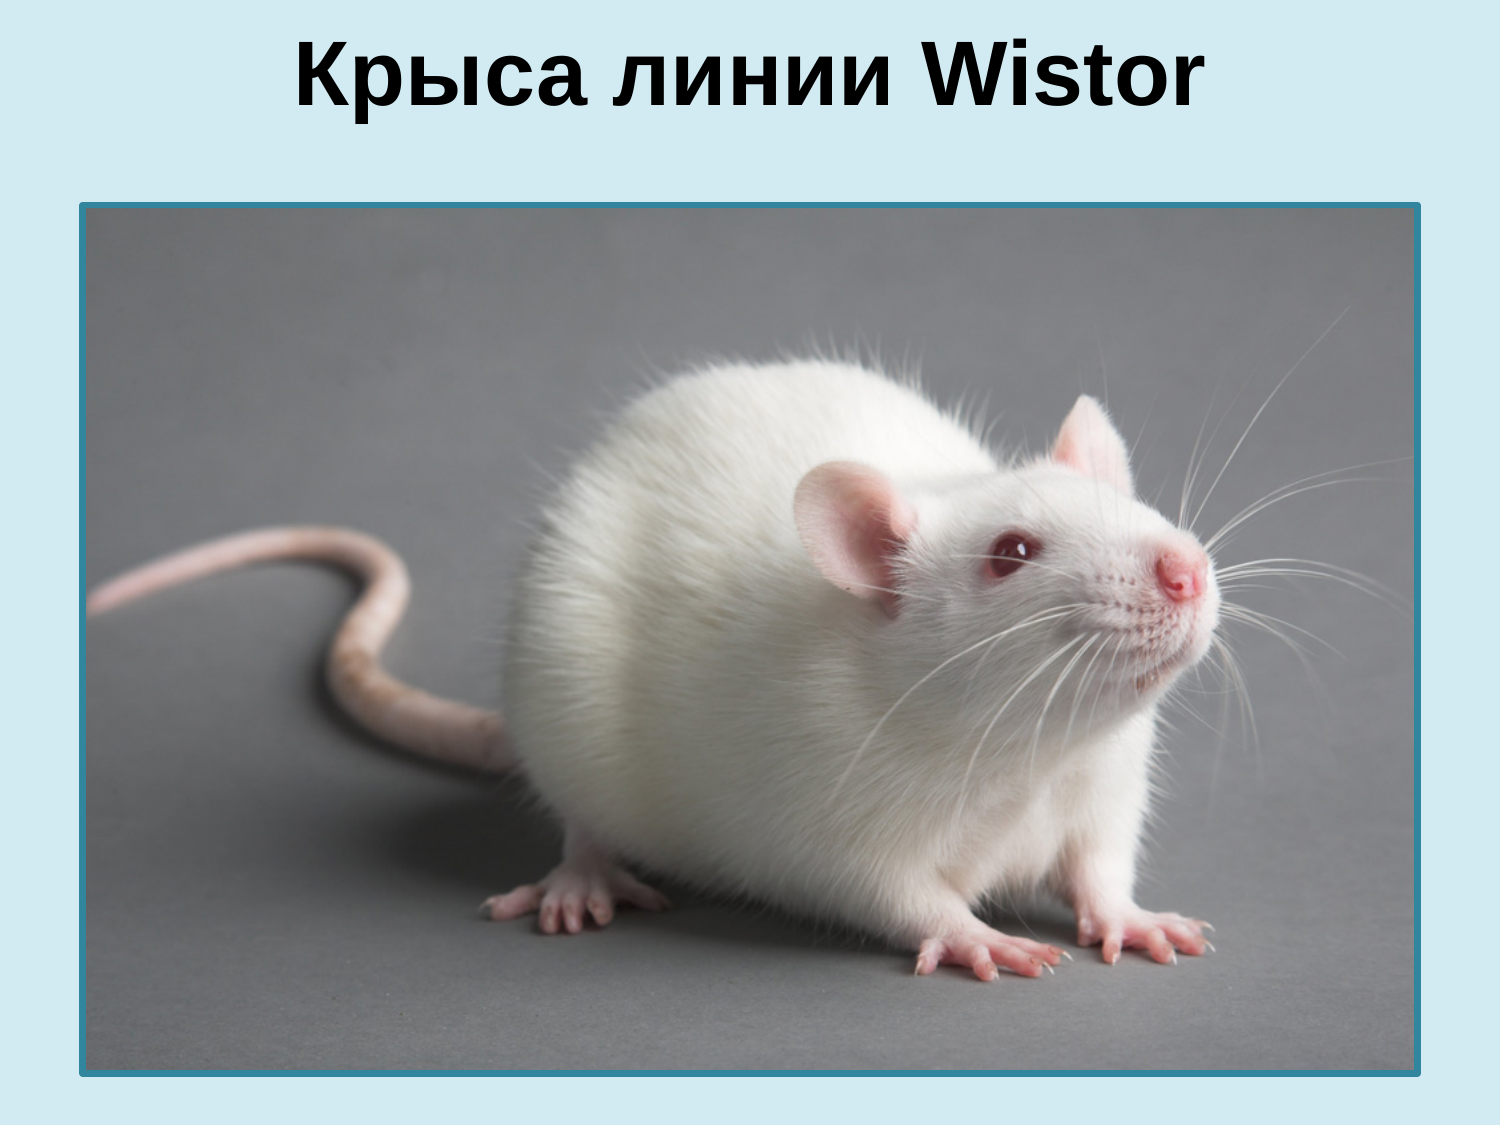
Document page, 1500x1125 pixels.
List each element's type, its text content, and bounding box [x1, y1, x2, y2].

picture [85, 207, 1415, 1071]
title Крыса линии Wistor [75, 0, 1425, 138]
